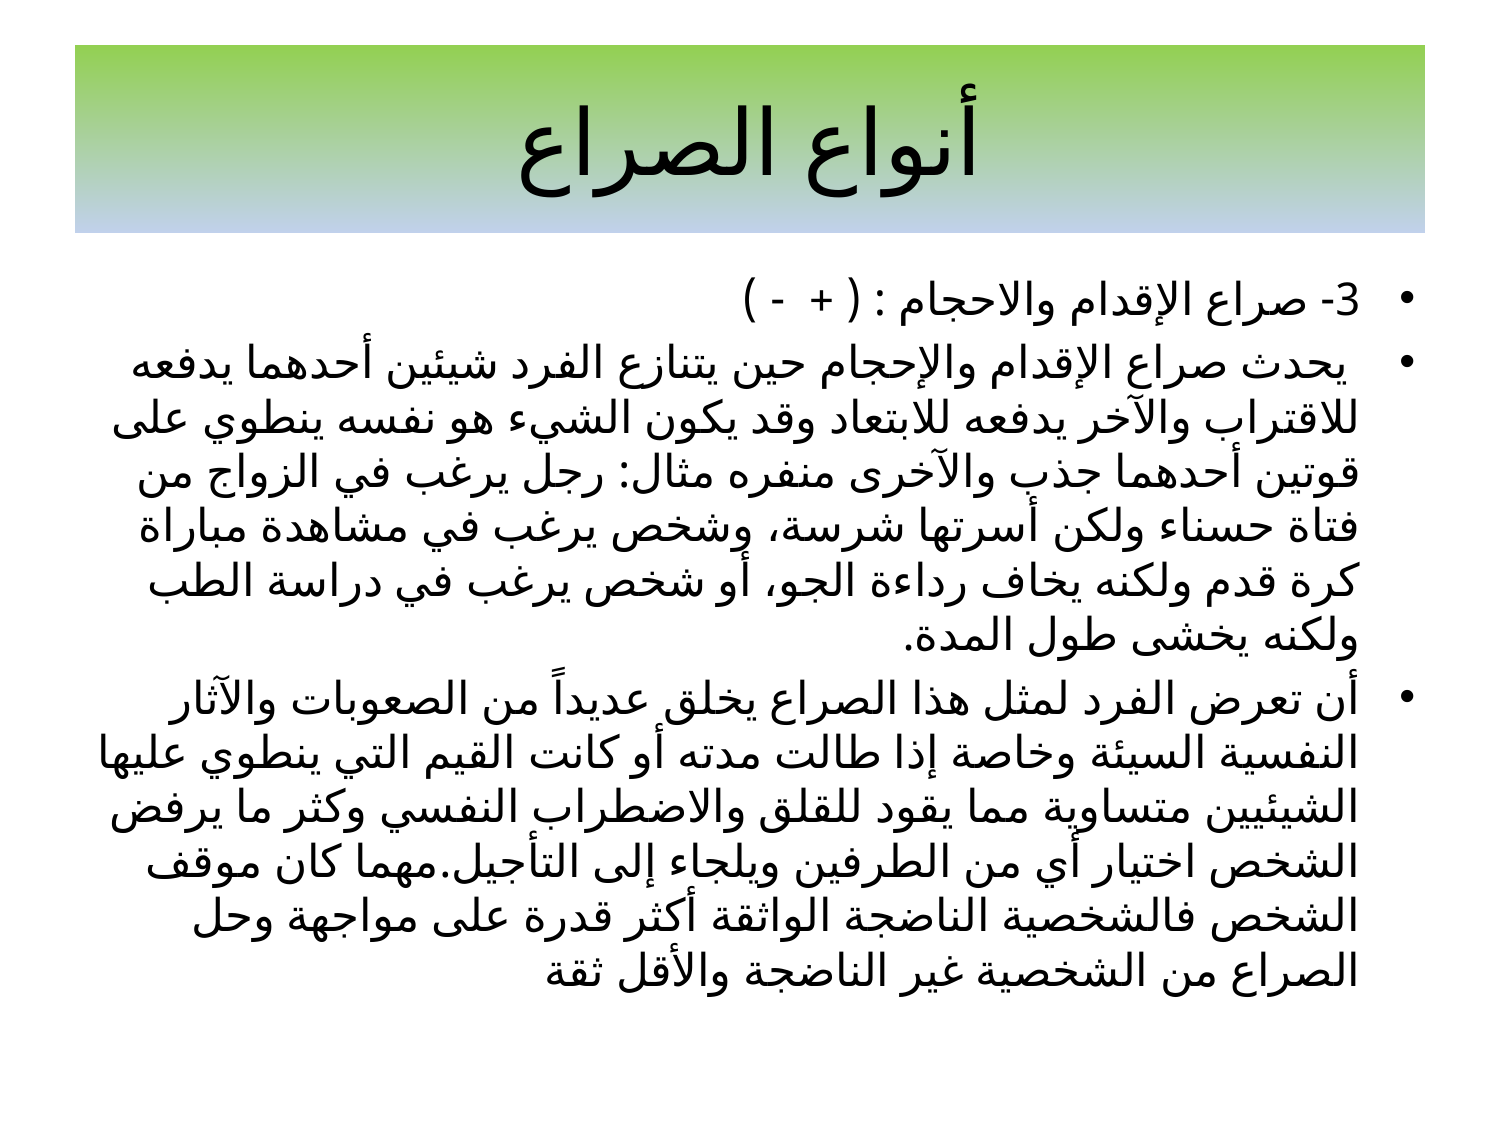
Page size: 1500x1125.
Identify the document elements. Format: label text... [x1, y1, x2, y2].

list 3- صراع الإقدام والاحجام : ( + - ) يحدث صراع الإقدام والإحجام حين يتنازع الفرد شيئين أحدهما يدفعه للاقتراب والآخر يدفعه للابتعاد وقد يكون الشيء هو نفسه ينطوي على قوتين أحدهما جذب والآخرى منفره مثال: رجل يرغب في الزواج من فتاة حسناء ولكن أسرتها شرسة، وشخص يرغب في مشاهدة مباراة كرة قدم ولكنه يخاف رداءة الجو، أو شخص يرغب في دراسة الطب ولكنه يخشى طول المدة. أن تعرض الفرد لمثل هذا الصراع يخلق عديداً من الصعوبات والآثار النفسية السيئة وخاصة إذا طالت مدته أو كانت القيم التي ينطوي عليها الشيئيين متساوية مما يقود للقلق والاضطراب النفسي وكثر ما يرفض الشخص اختيار أي من الطرفين ويلجاء إلى التأجيل.مهما كان موقف الشخص فالشخصية الناضجة الواثقة أكثر قدرة على مواجهة وحل الصراع من الشخصية غير الناضجة والأقل ثقة [75, 262, 1425, 1005]
title أنواع الصراع [75, 45, 1425, 233]
